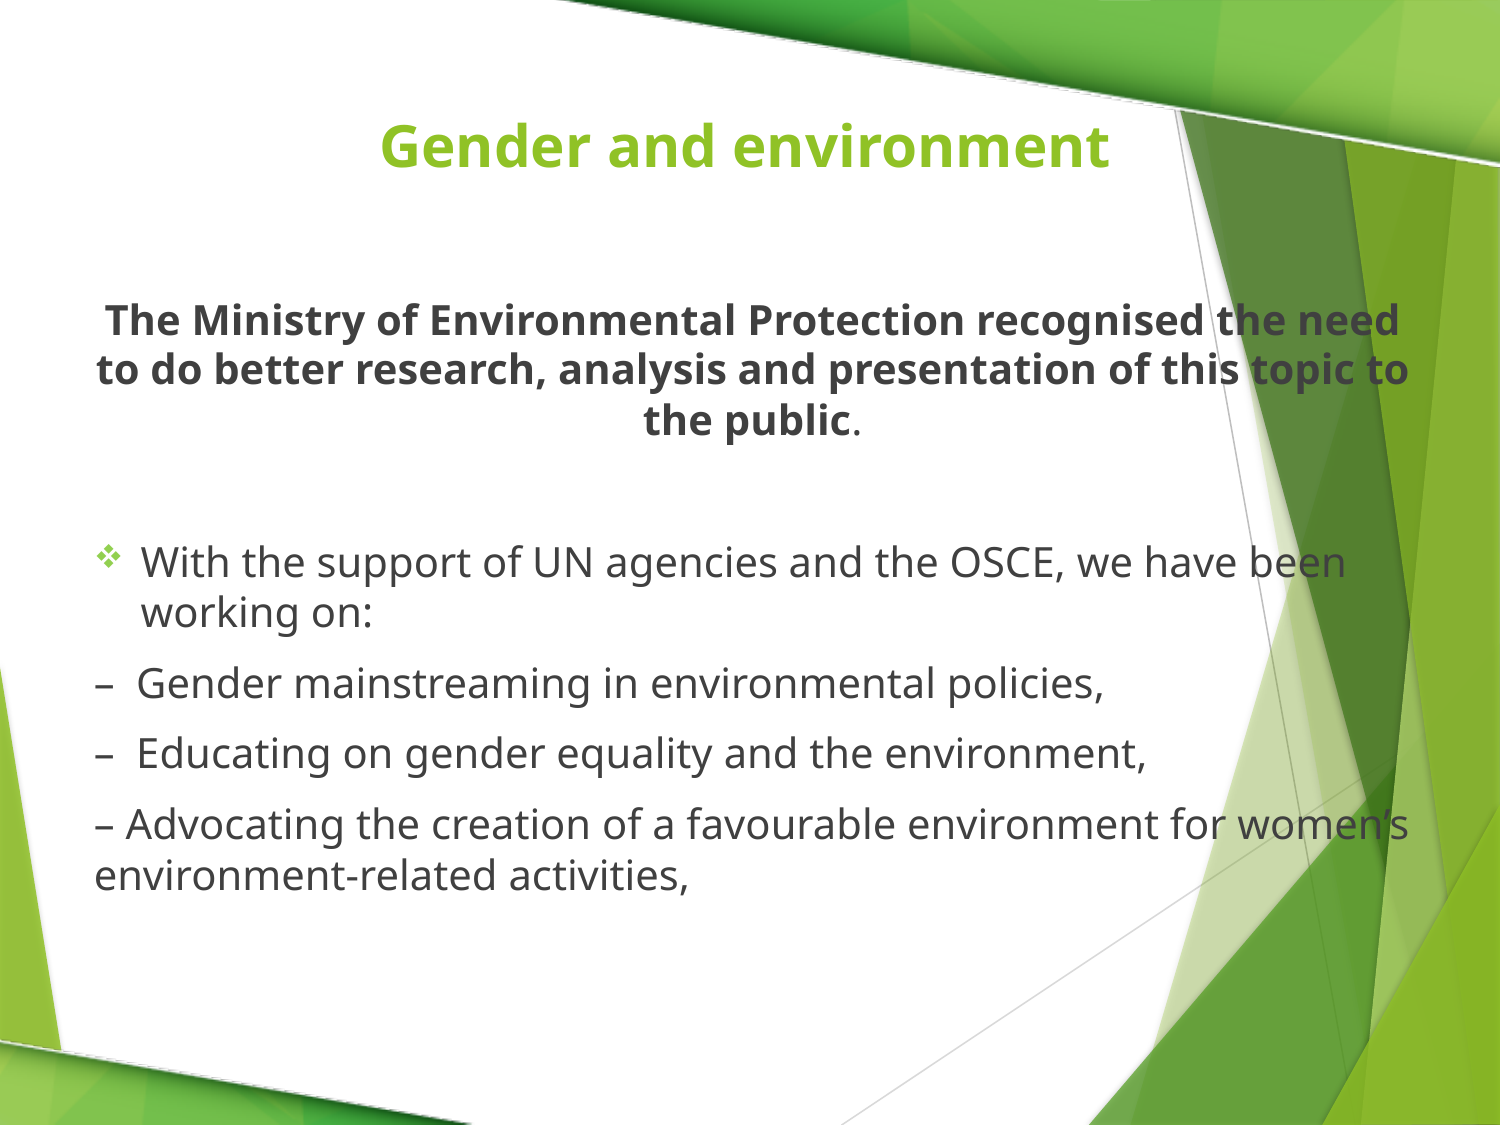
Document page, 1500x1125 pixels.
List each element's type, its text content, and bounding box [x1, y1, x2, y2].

title Gender and environment [135, 101, 1340, 219]
picture [0, 0, 1500, 1125]
list The Ministry of Environmental Protection recognised the need to do better research, analysis and presentation of this topic to the public. With the support of UN agencies and the OSCE, we have been working on: – Gender mainstreaming in environmental policies, – Educating on gender equality and the environment, – Advocating the creation of a favourable environment for women’s environment-related activities, [76, 219, 1427, 979]
